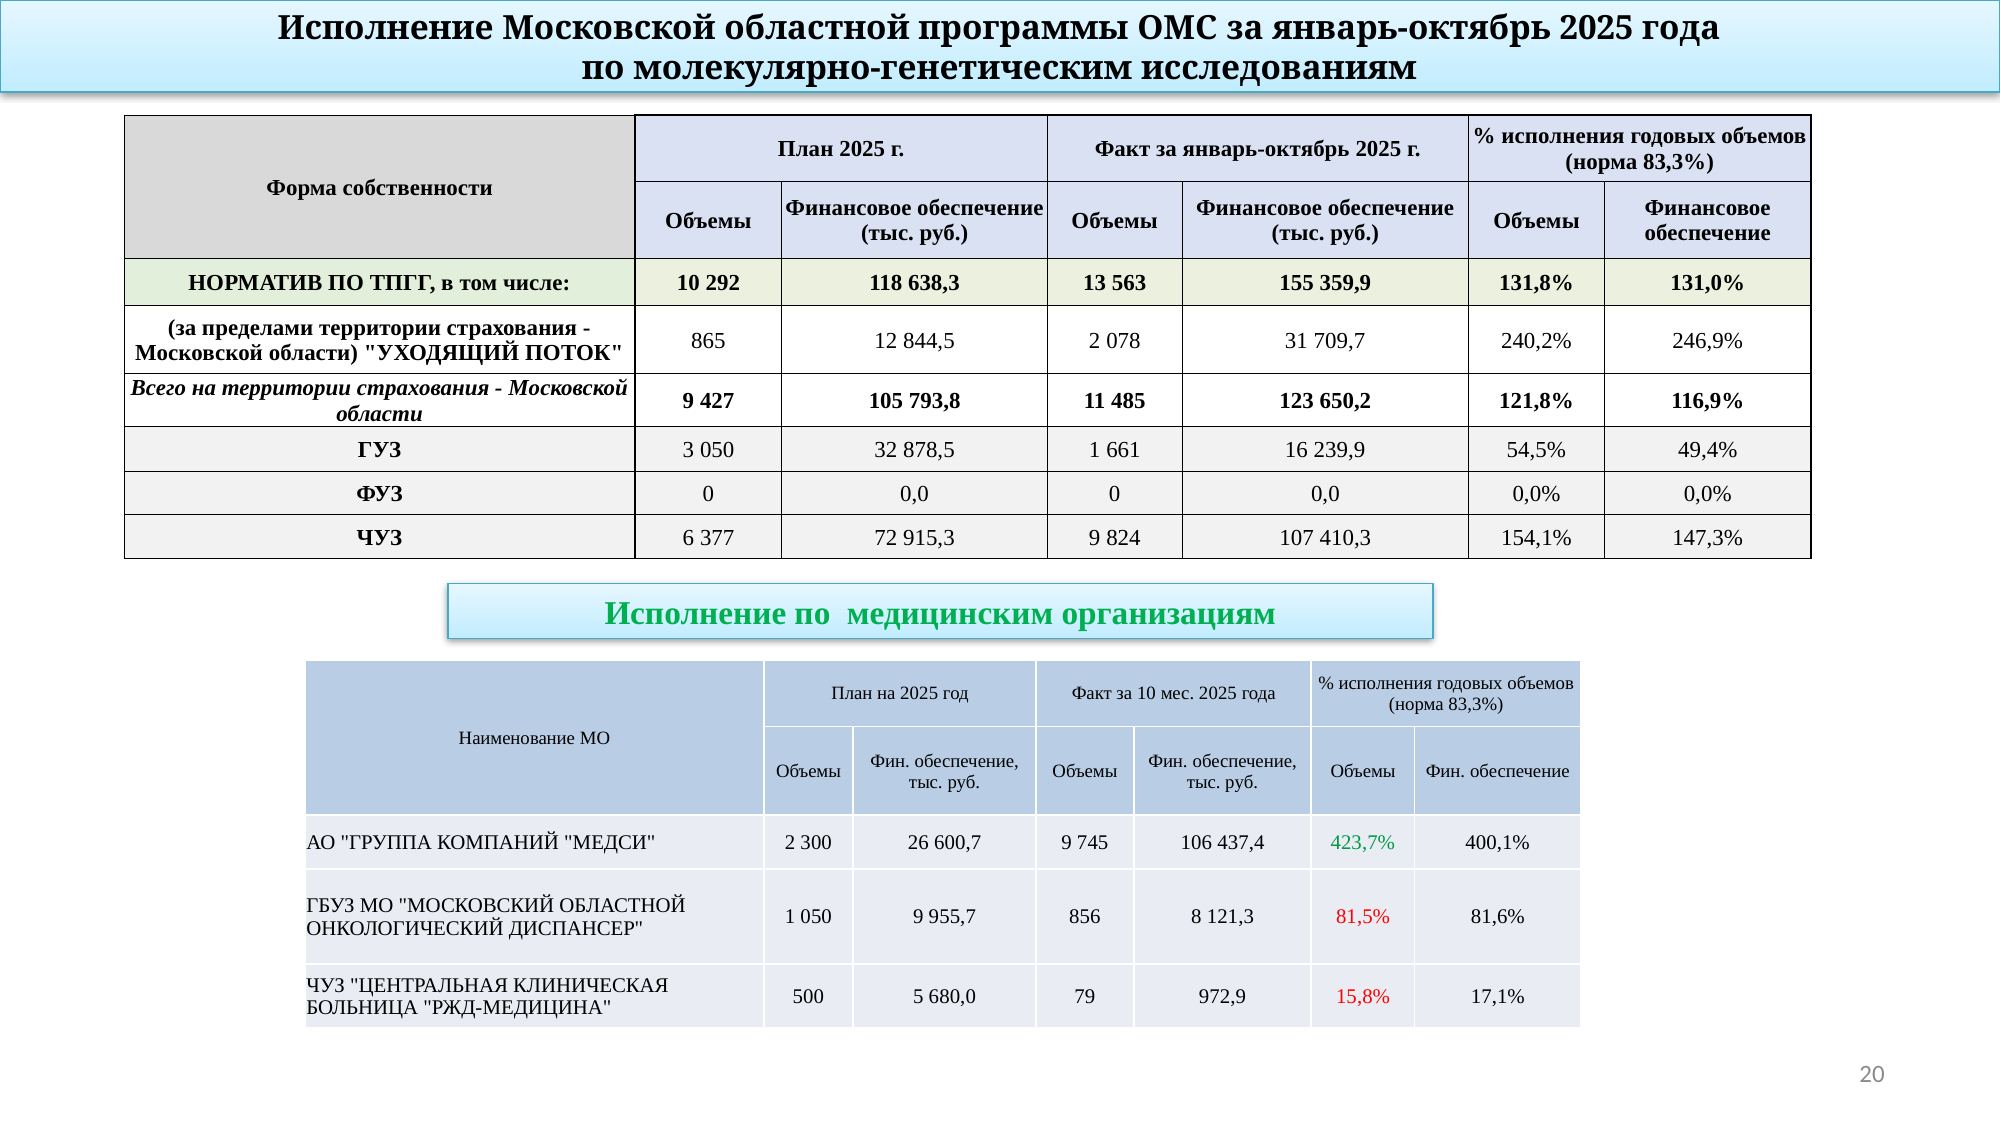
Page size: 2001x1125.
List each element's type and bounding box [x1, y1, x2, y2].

table_cell [1605, 472, 1810, 514]
slide_number [1433, 1042, 1900, 1103]
table_cell [125, 259, 634, 305]
table_cell [1048, 306, 1182, 373]
table_cell [854, 870, 1035, 963]
table_cell [782, 427, 1047, 471]
table_cell [1135, 727, 1310, 814]
table_cell [636, 374, 781, 426]
table_cell [1037, 870, 1133, 963]
table_cell [1312, 870, 1414, 963]
table_cell [1605, 374, 1810, 426]
table_header [125, 116, 634, 258]
table_cell [1469, 472, 1604, 514]
table_cell [1048, 472, 1182, 514]
table_cell [1469, 374, 1604, 426]
table_cell [1048, 182, 1182, 258]
table_cell [782, 182, 1047, 258]
table_cell [1135, 870, 1310, 963]
table_cell [306, 870, 763, 963]
table_cell [854, 816, 1035, 868]
table_header [1469, 116, 1810, 181]
table_cell [1469, 306, 1604, 373]
table_cell [636, 306, 781, 373]
table_cell [1135, 965, 1310, 1027]
table_cell [1605, 182, 1810, 258]
table_cell [1605, 427, 1810, 471]
table_cell [125, 427, 634, 471]
table_cell [1183, 374, 1468, 426]
table_cell [1312, 965, 1414, 1027]
table_cell [1605, 515, 1810, 558]
table_cell [1135, 816, 1310, 868]
table_cell [1048, 374, 1182, 426]
table_cell [782, 306, 1047, 373]
table_cell [1415, 727, 1580, 814]
table_cell [782, 374, 1047, 426]
table_cell [125, 306, 634, 373]
table_cell [765, 816, 852, 868]
table_cell [1605, 306, 1810, 373]
table_cell [1048, 259, 1182, 305]
table_cell [1469, 515, 1604, 558]
table_cell [1048, 427, 1182, 471]
table_cell [125, 472, 634, 514]
table_cell [636, 472, 781, 514]
table_cell [1312, 816, 1414, 868]
table_cell [1469, 182, 1604, 258]
table_cell [1183, 427, 1468, 471]
table_cell [1037, 727, 1133, 814]
table_cell [854, 965, 1035, 1027]
table_header [1312, 661, 1580, 726]
text_box [447, 583, 1434, 639]
table_cell [782, 259, 1047, 305]
table_cell [125, 515, 634, 558]
table_cell [306, 816, 763, 868]
table_header [306, 661, 763, 814]
table_cell [765, 965, 852, 1027]
table_cell [306, 965, 763, 1027]
table_header [1048, 116, 1468, 181]
title [0, 0, 2000, 93]
table_cell [1183, 259, 1468, 305]
table_cell [765, 727, 852, 814]
table_cell [125, 374, 634, 426]
table_cell [1415, 965, 1580, 1027]
table_header [636, 116, 1047, 181]
table_cell [1469, 427, 1604, 471]
table_cell [854, 727, 1035, 814]
table_cell [782, 515, 1047, 558]
table_cell [636, 515, 781, 558]
table_cell [1415, 870, 1580, 963]
table_cell [1037, 965, 1133, 1027]
table_cell [1037, 816, 1133, 868]
table_cell [636, 182, 781, 258]
table_cell [1469, 259, 1604, 305]
table_header [1037, 661, 1310, 726]
table_cell [765, 870, 852, 963]
table_cell [636, 427, 781, 471]
table_cell [1183, 472, 1468, 514]
table_cell [1183, 515, 1468, 558]
table_cell [1183, 306, 1468, 373]
table_cell [1605, 259, 1810, 305]
table_cell [782, 472, 1047, 514]
table_cell [1415, 816, 1580, 868]
table_cell [1183, 182, 1468, 258]
table_header [765, 661, 1035, 726]
table_cell [636, 259, 781, 305]
table_cell [1312, 727, 1414, 814]
table_cell [1048, 515, 1182, 558]
